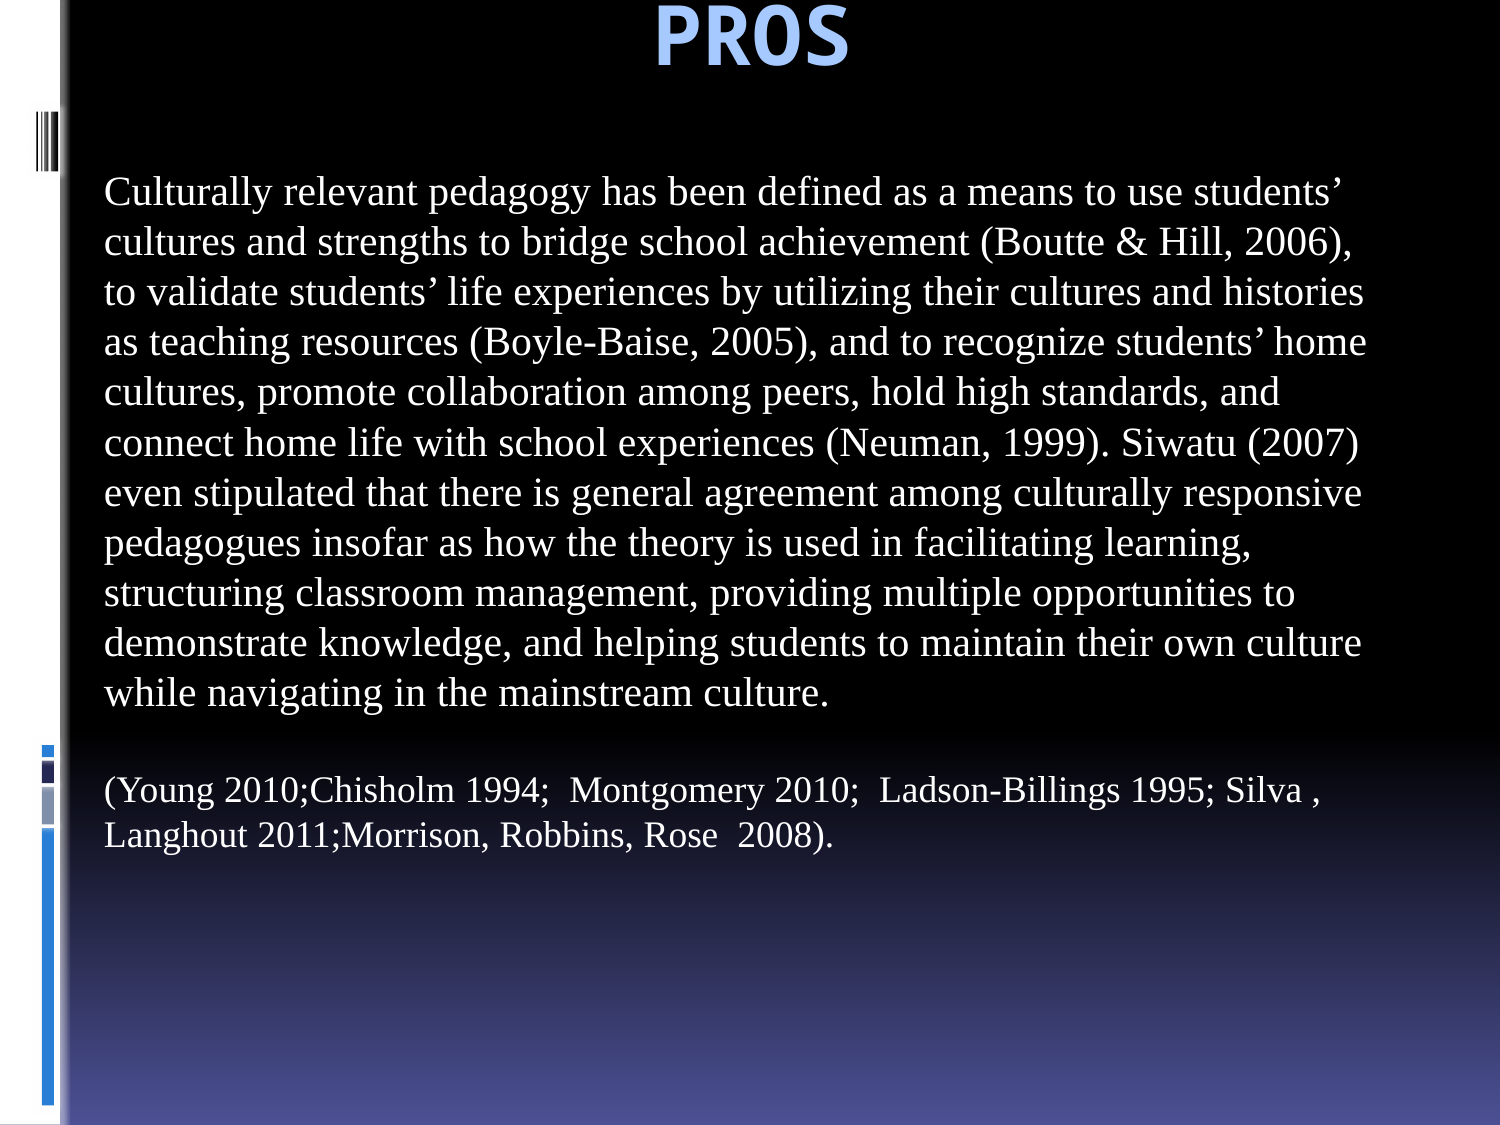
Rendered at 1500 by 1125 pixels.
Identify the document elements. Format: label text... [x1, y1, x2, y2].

title Pros [87, 0, 1363, 149]
subtitle Culturally relevant pedagogy has been defined as a means to use students’ cultures and strengths to bridge school achievement (Boutte & Hill, 2006), to validate students’ life experiences by utilizing their cultures and histories as teaching resources (Boyle-Baise, 2005), and to recognize students’ home cultures, promote collaboration among peers, hold high standards, and connect home life with school experiences (Neuman, 1999). Siwatu (2007) even stipulated that there is general agreement among culturally responsive pedagogues insofar as how the theory is used in facilitating learning, structuring classroom management, providing multiple opportunities to demonstrate knowledge, and helping students to maintain their own culture while navigating in the mainstream culture. (Young 2010;Chisholm 1994; Montgomery 2010; Ladson-Billings 1995; Silva , Langhout 2011;Morrison, Robbins, Rose 2008). [87, 149, 1388, 1063]
